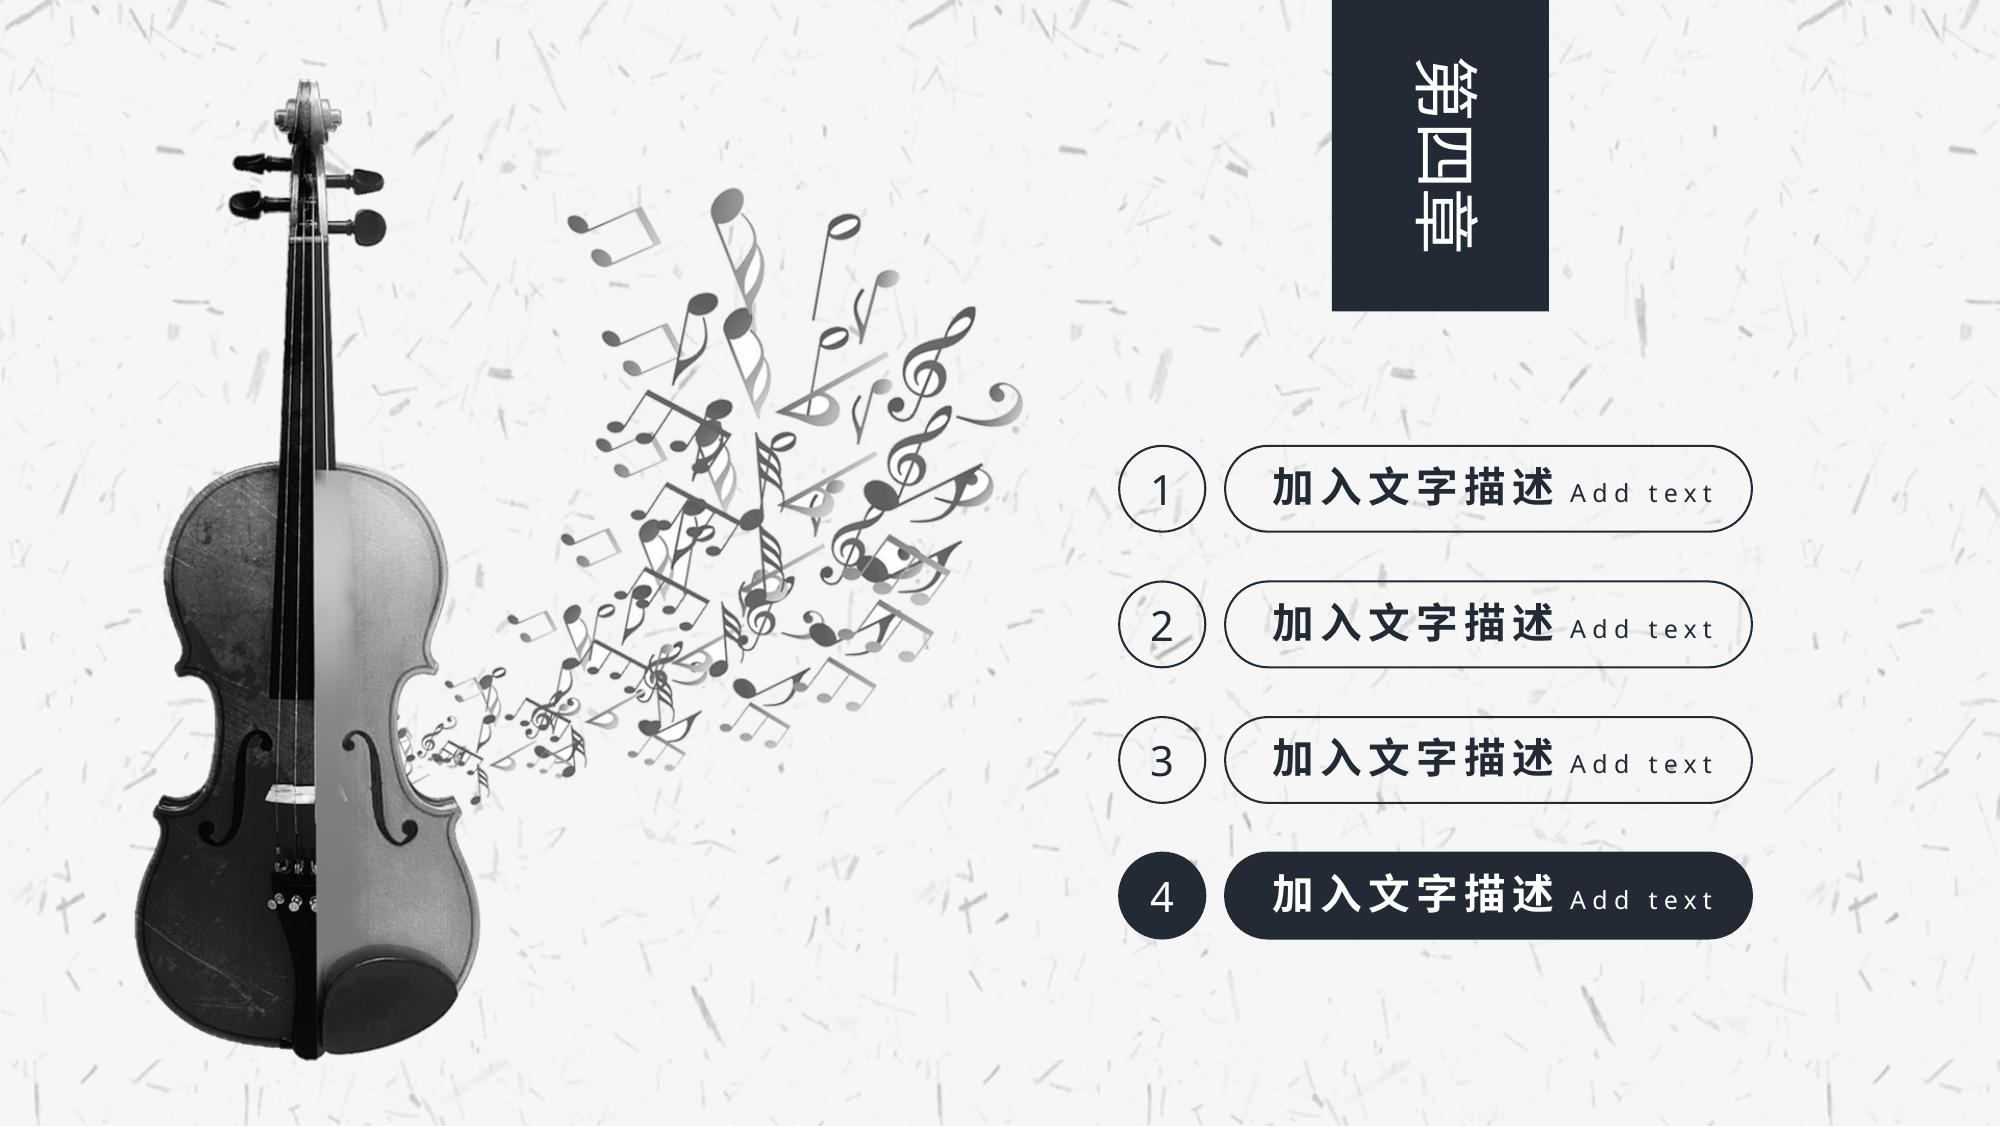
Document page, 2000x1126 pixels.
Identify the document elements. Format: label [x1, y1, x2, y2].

text_box [1119, 717, 1752, 803]
text_box [1119, 445, 1752, 532]
text_box [1119, 581, 1752, 668]
text_box [1119, 852, 1752, 939]
text_box [1331, 0, 1549, 312]
picture [0, 0, 2000, 1126]
